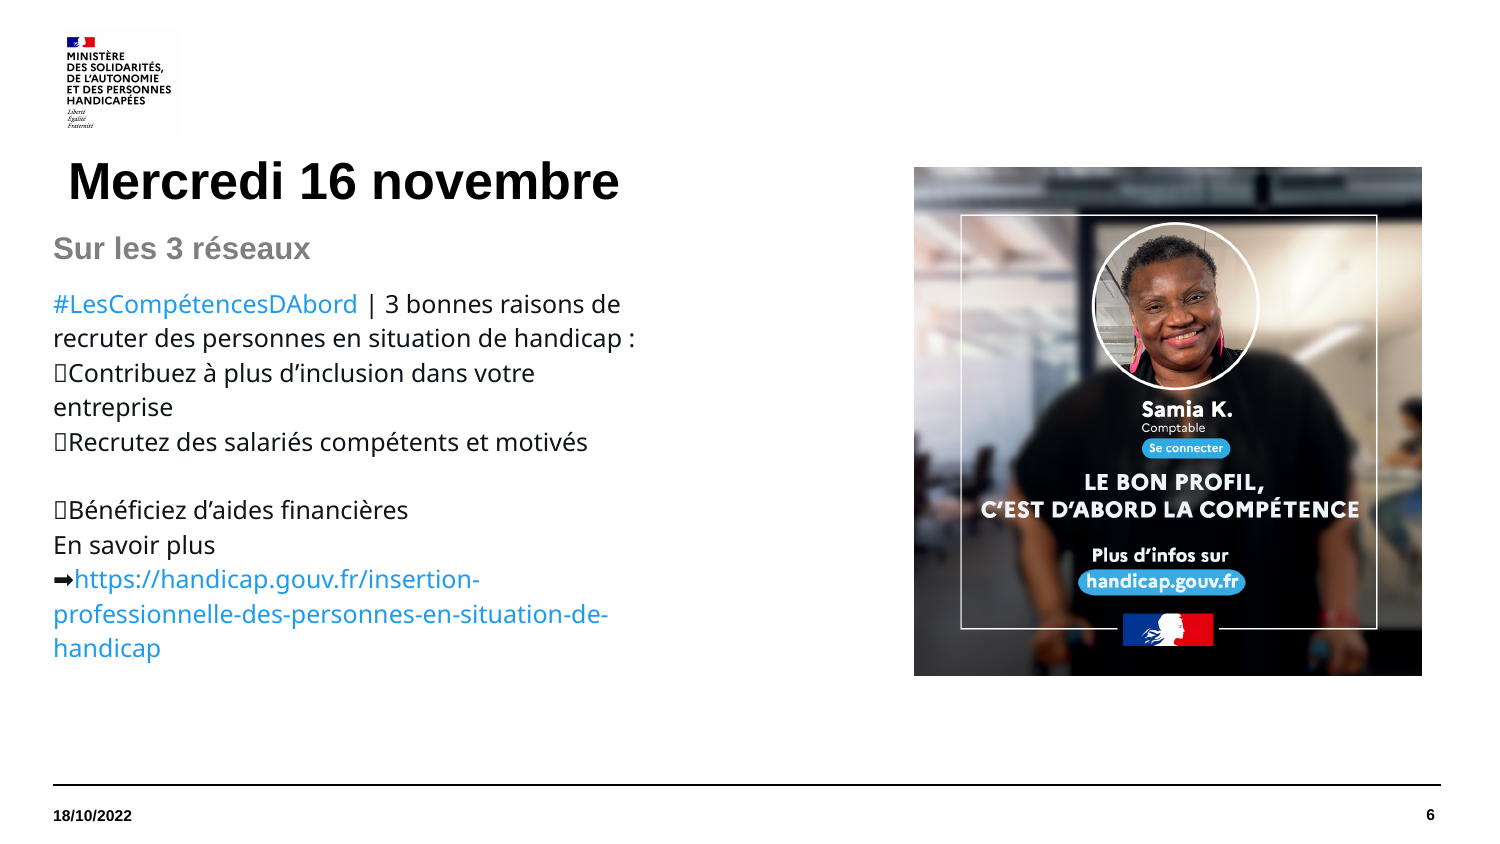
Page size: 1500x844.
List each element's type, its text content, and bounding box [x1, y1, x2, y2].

list #LesCompétencesDAbord | 3 bonnes raisons de recruter des personnes en situation de handicap : ✅Contribuez à plus d’inclusion dans votre entreprise ✅Recrutez des salariés compétents et motivés ✅Bénéficiez d’aides financières En savoir plus ➡️https://handicap.gouv.fr/insertion-professionnelle-des-personnes-en-situation-de-handicap [53, 283, 656, 744]
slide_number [53, 787, 246, 844]
slide_number 6 [1213, 784, 1436, 844]
picture [57, 27, 181, 138]
title Mercredi 16 novembre [53, 138, 1436, 227]
picture [913, 167, 1422, 676]
list Sur les 3 réseaux [53, 228, 504, 269]
